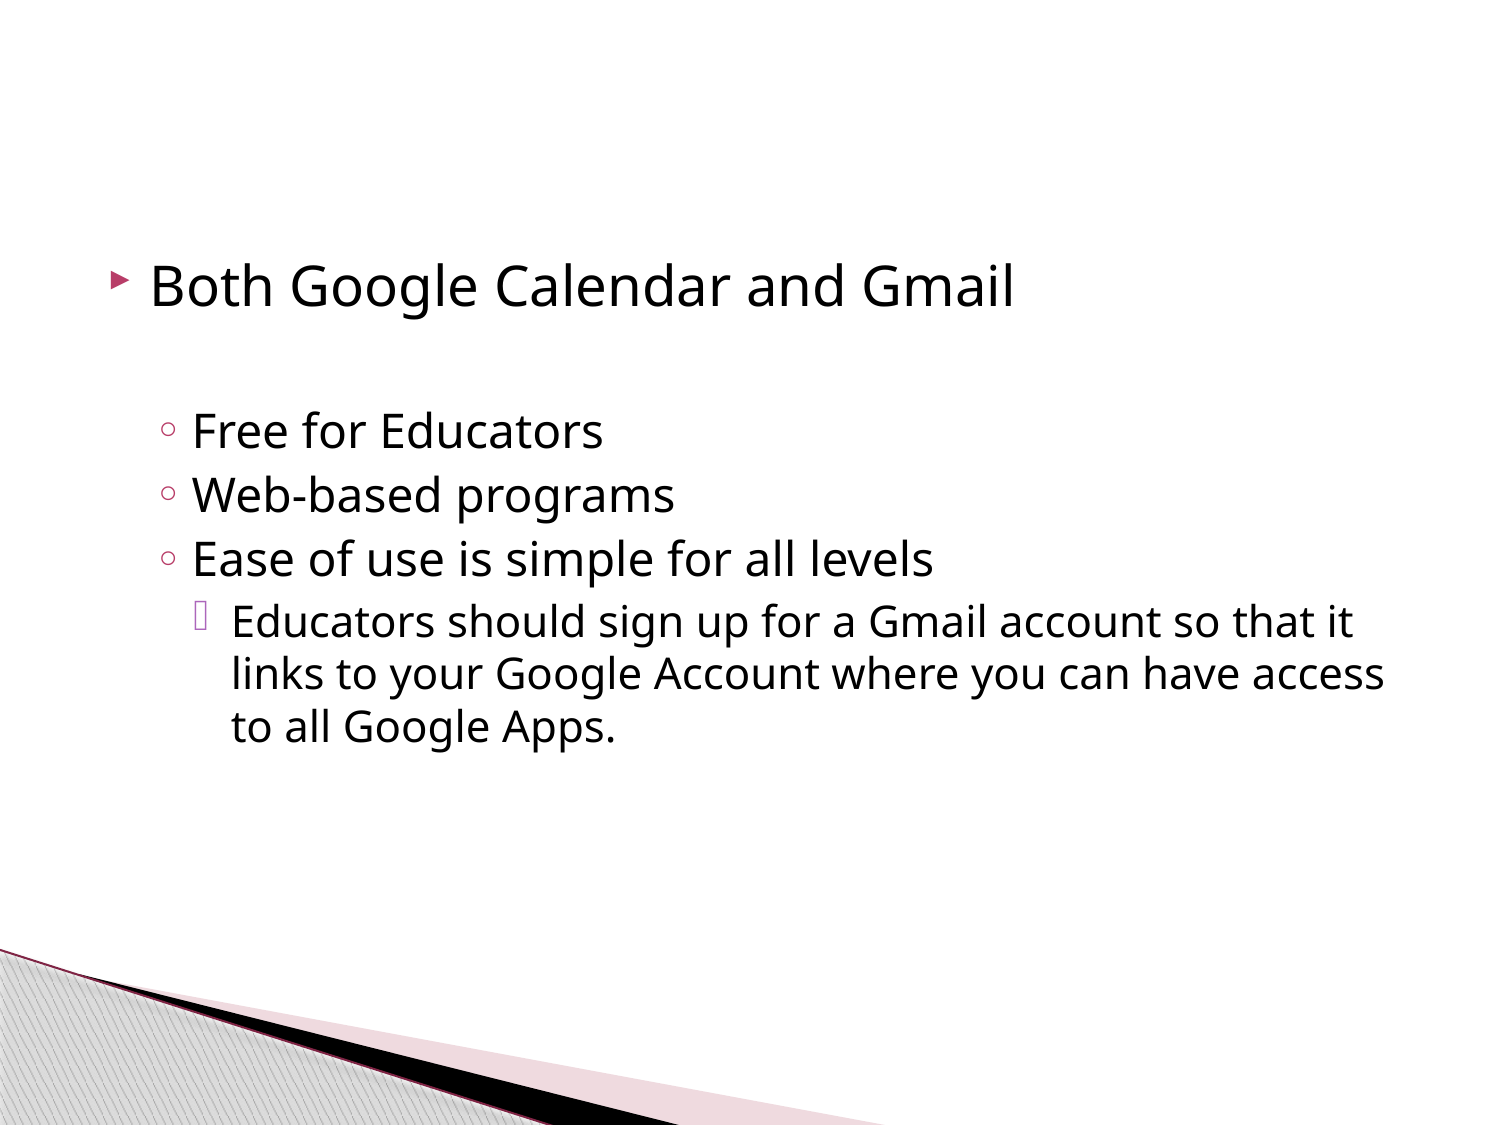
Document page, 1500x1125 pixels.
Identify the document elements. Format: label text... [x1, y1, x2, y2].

list Both Google Calendar and Gmail Free for Educators Web-based programs Ease of use is simple for all levels Educators should sign up for a Gmail account so that it links to your Google Account where you can have access to all Google Apps. [75, 243, 1425, 986]
